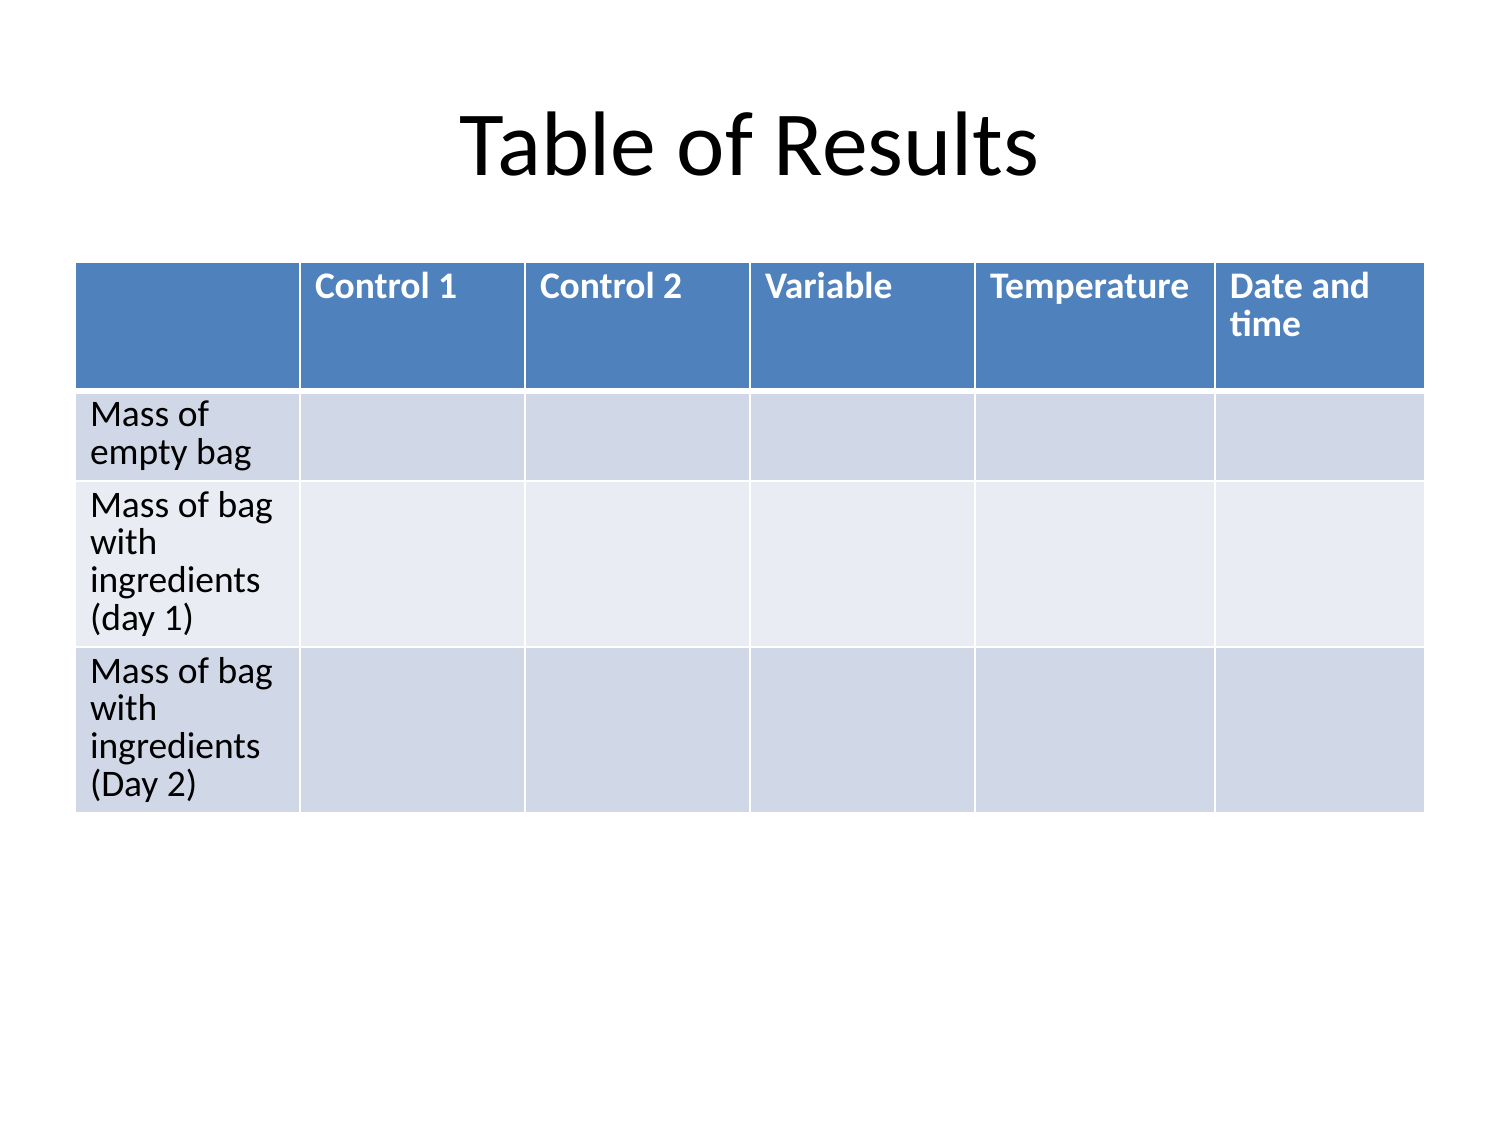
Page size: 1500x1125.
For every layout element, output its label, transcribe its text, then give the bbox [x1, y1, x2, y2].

table_header Date and time [1216, 263, 1424, 388]
title Table of Results [75, 45, 1425, 233]
table_cell [976, 482, 1214, 646]
table_cell Mass of bag with ingredients (Day 2) [76, 648, 299, 812]
table_header [76, 263, 299, 388]
table_cell [526, 482, 749, 646]
table_cell [526, 648, 749, 812]
table_cell Mass of bag with ingredients (day 1) [76, 482, 299, 646]
table_cell [976, 648, 1214, 812]
table_cell [526, 394, 749, 480]
table_cell [301, 394, 524, 480]
table_cell [751, 482, 974, 646]
table_header Variable [751, 263, 974, 388]
table_cell [301, 648, 524, 812]
table_header Control 1 [301, 263, 524, 388]
table_cell [976, 394, 1214, 480]
table_cell [1216, 394, 1424, 480]
table_cell Mass of empty bag [76, 394, 299, 480]
table_cell [301, 482, 524, 646]
table_cell [1216, 648, 1424, 812]
table_header Temperature [976, 263, 1214, 388]
table_cell [1216, 482, 1424, 646]
table_cell [751, 394, 974, 480]
table_header Control 2 [526, 263, 749, 388]
table_cell [751, 648, 974, 812]
